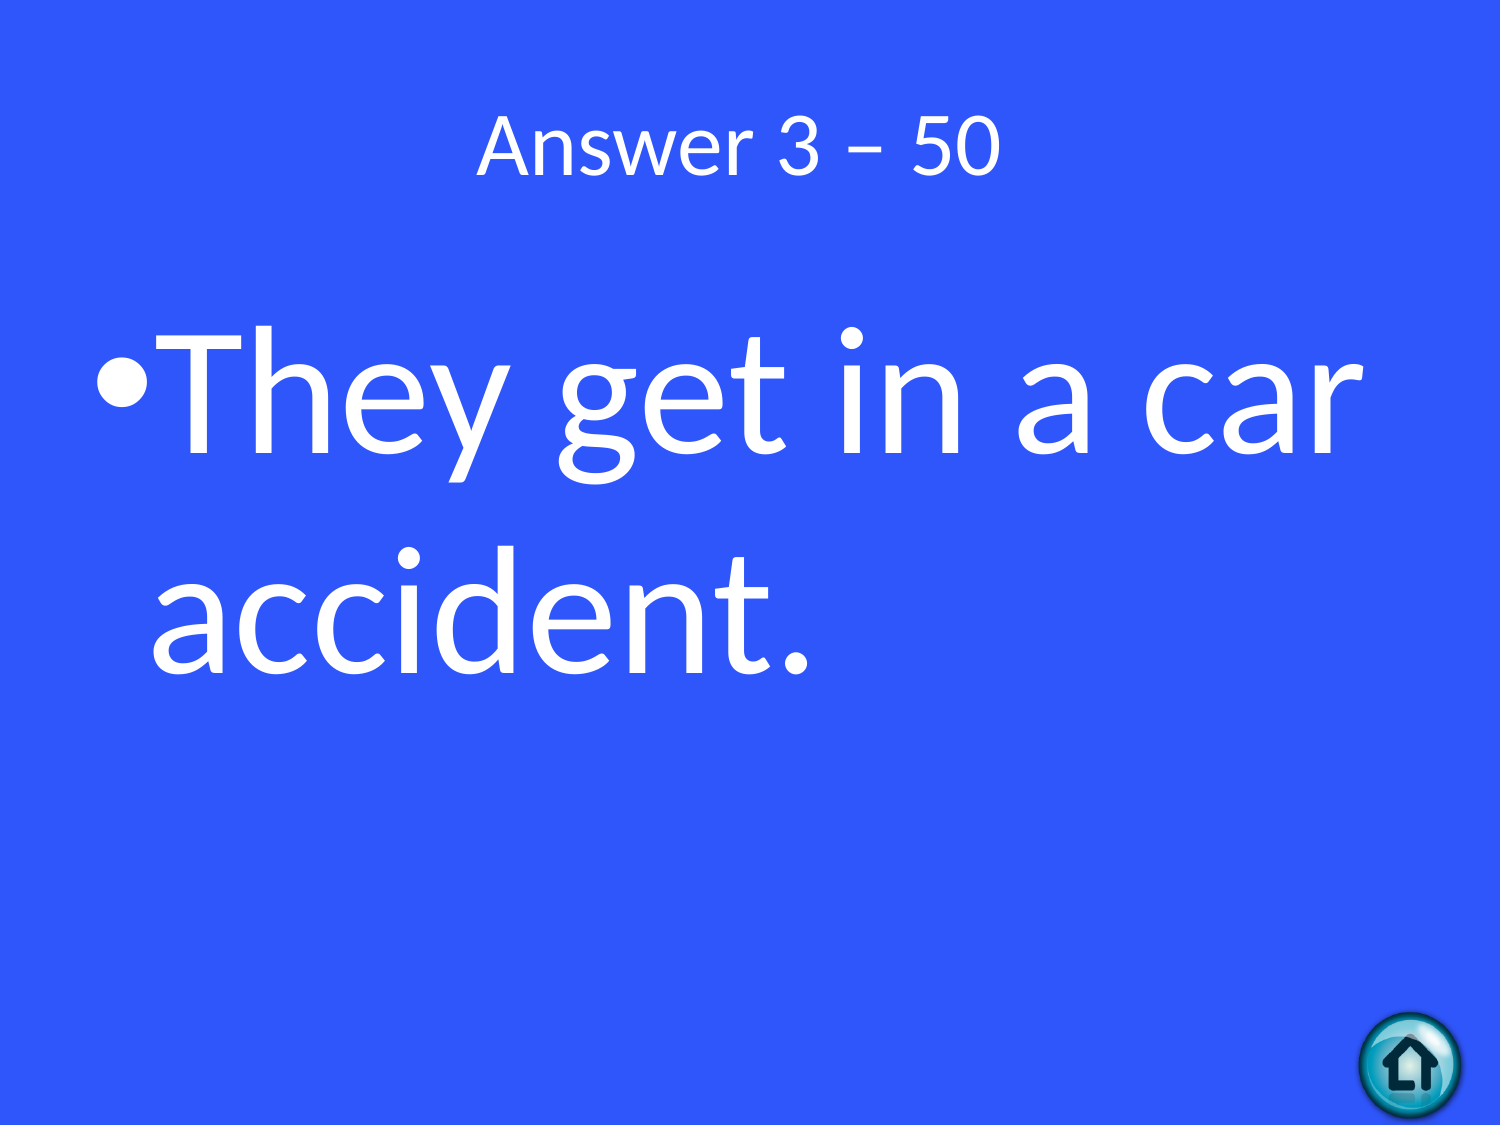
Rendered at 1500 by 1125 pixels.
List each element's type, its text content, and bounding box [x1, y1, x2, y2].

picture [1349, 1006, 1469, 1125]
title Answer 3 – 50 [75, 45, 1425, 233]
list They get in a car accident. [75, 262, 1425, 1005]
